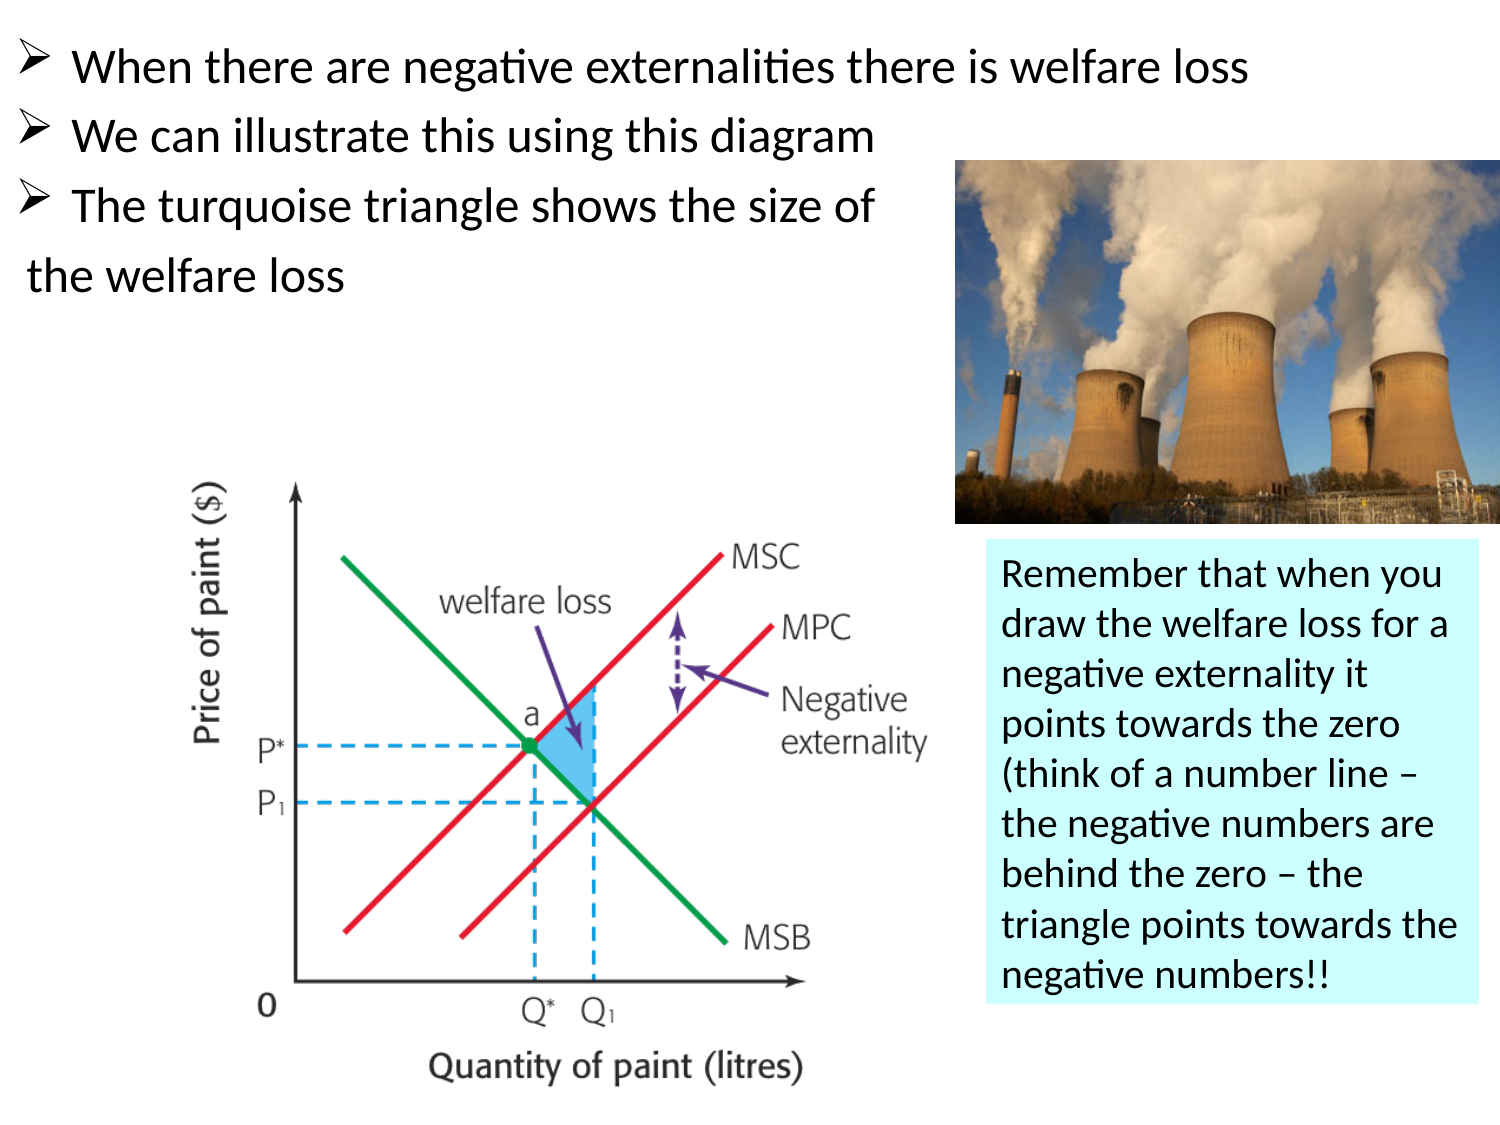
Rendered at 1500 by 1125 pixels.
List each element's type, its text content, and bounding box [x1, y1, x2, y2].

picture [954, 160, 1500, 525]
list When there are negative externalities there is welfare loss We can illustrate this using this diagram The turquoise triangle shows the size of the welfare loss [0, 25, 1350, 988]
picture [189, 479, 928, 1125]
text_box Remember that when you draw the welfare loss for a negative externality it points towards the zero (think of a number line – the negative numbers are behind the zero – the triangle points towards the negative numbers!! [986, 538, 1479, 1004]
